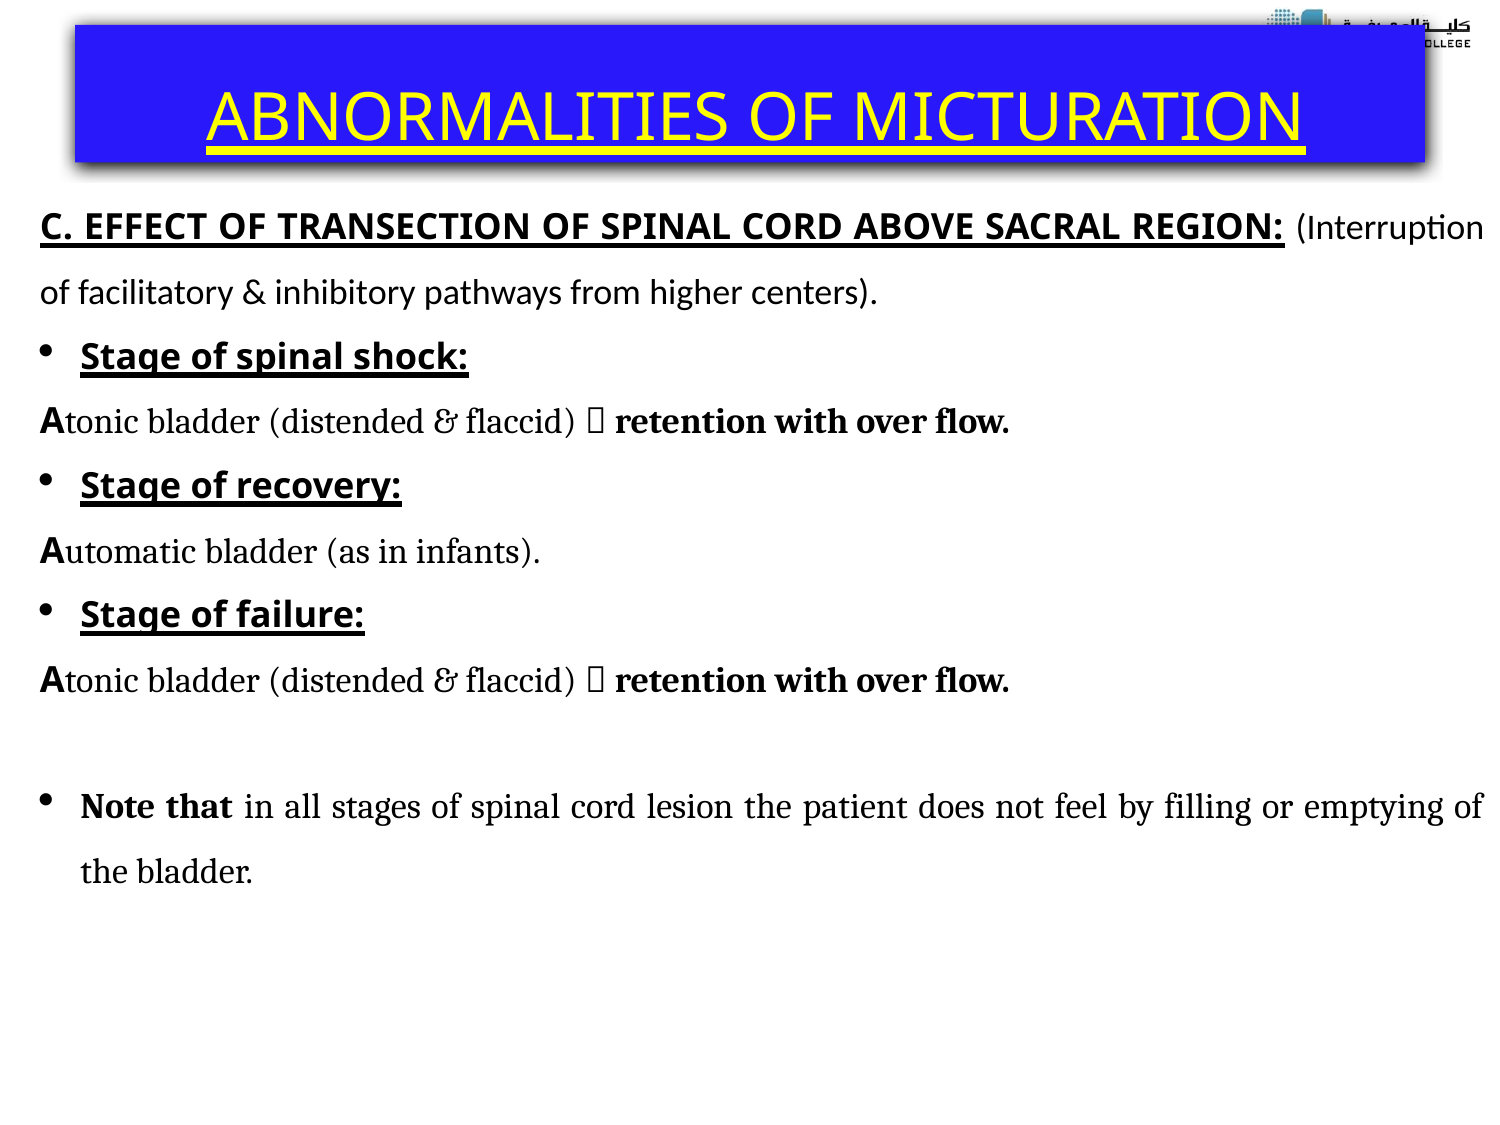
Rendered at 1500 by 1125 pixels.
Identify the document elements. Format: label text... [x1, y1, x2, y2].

picture [1262, 0, 1475, 65]
title ABNORMALITIES OF MICTURATION [75, 24, 1425, 163]
list C. EFFECT OF TRANSECTION OF SPINAL CORD ABOVE SACRAL REGION: (Interruption of facilitatory & inhibitory pathways from higher centers). Stage of spinal shock: Atonic bladder (distended & flaccid)  retention with over flow. Stage of recovery: Automatic bladder (as in infants). Stage of failure: Atonic bladder (distended & flaccid)  retention with over flow. Note that in all stages of spinal cord lesion the patient does not feel by filling or emptying of the bladder. [24, 174, 1500, 918]
